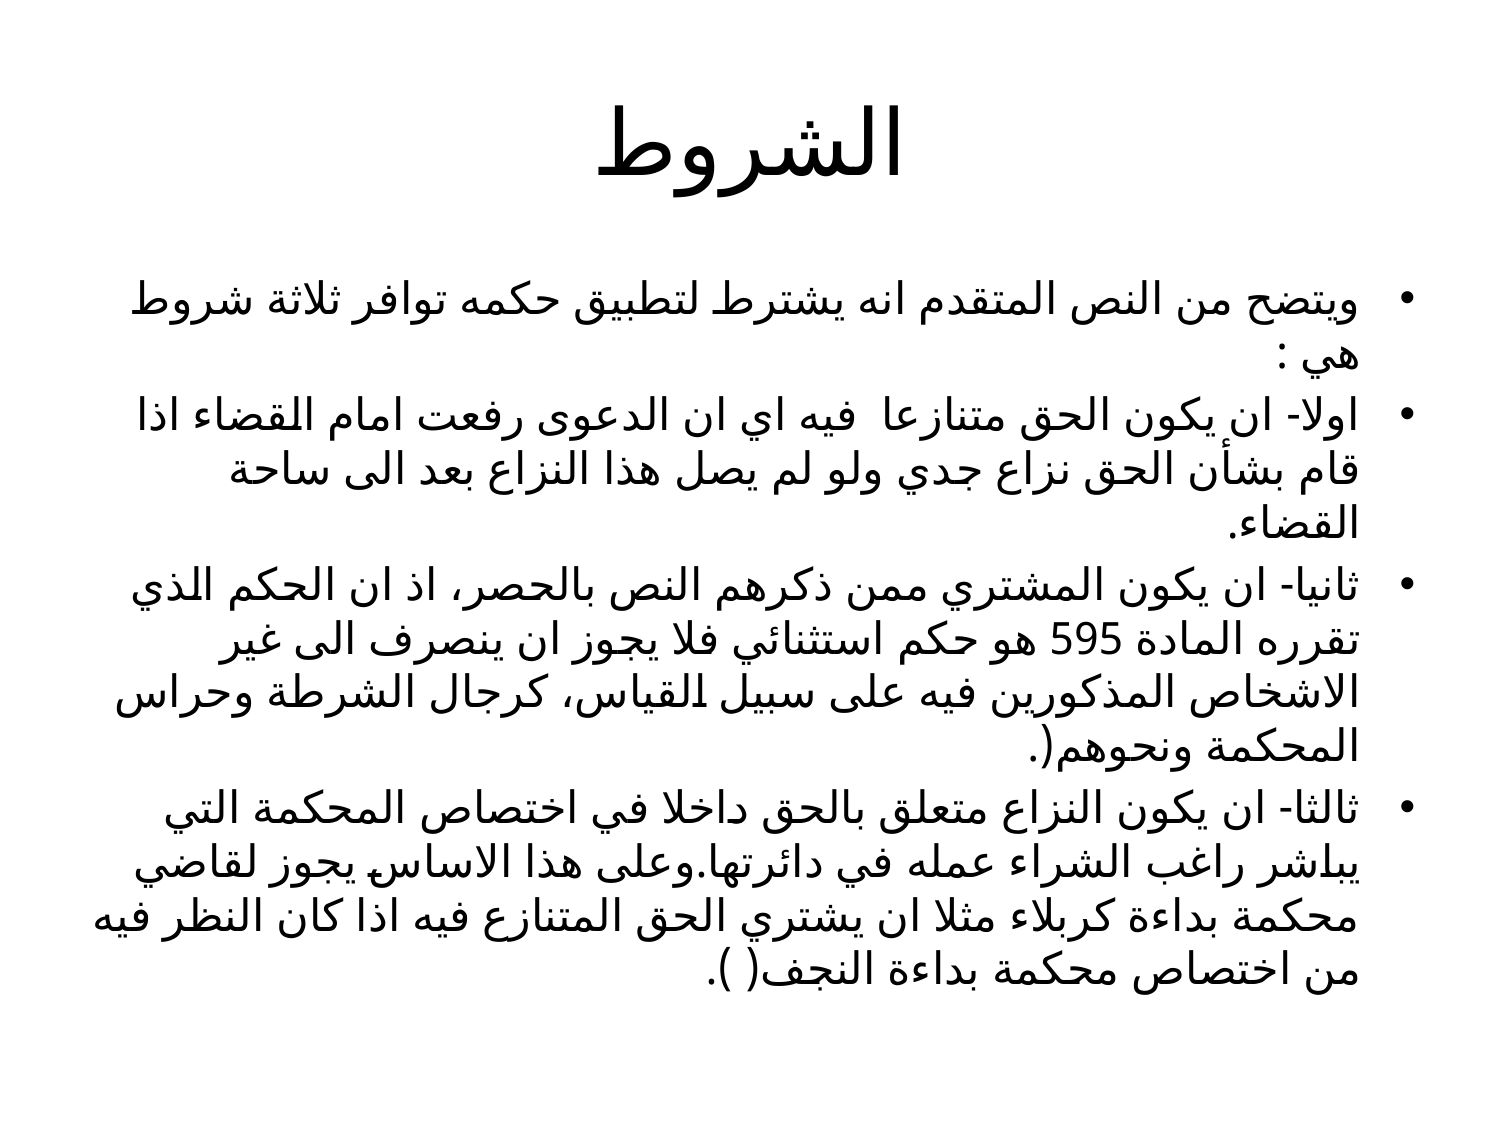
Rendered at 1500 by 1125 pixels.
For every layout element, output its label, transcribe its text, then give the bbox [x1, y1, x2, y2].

list ويتضح من النص المتقدم انه يشترط لتطبيق حكمه توافر ثلاثة شروط هي : اولا- ان يكون الحق متنازعا فيه اي ان الدعوى رفعت امام القضاء اذا قام بشأن الحق نزاع جدي ولو لم يصل هذا النزاع بعد الى ساحة القضاء. ثانيا- ان يكون المشتري ممن ذكرهم النص بالحصر، اذ ان الحكم الذي تقرره المادة 595 هو حكم استثنائي فلا يجوز ان ينصرف الى غير الاشخاص المذكورين فيه على سبيل القياس، كرجال الشرطة وحراس المحكمة ونحوهم(. ثالثا- ان يكون النزاع متعلق بالحق داخلا في اختصاص المحكمة التي يباشر راغب الشراء عمله في دائرتها.وعلى هذا الاساس يجوز لقاضي محكمة بداءة كربلاء مثلا ان يشتري الحق المتنازع فيه اذا كان النظر فيه من اختصاص محكمة بداءة النجف( ). [75, 262, 1425, 1005]
title الشروط [75, 45, 1425, 233]
